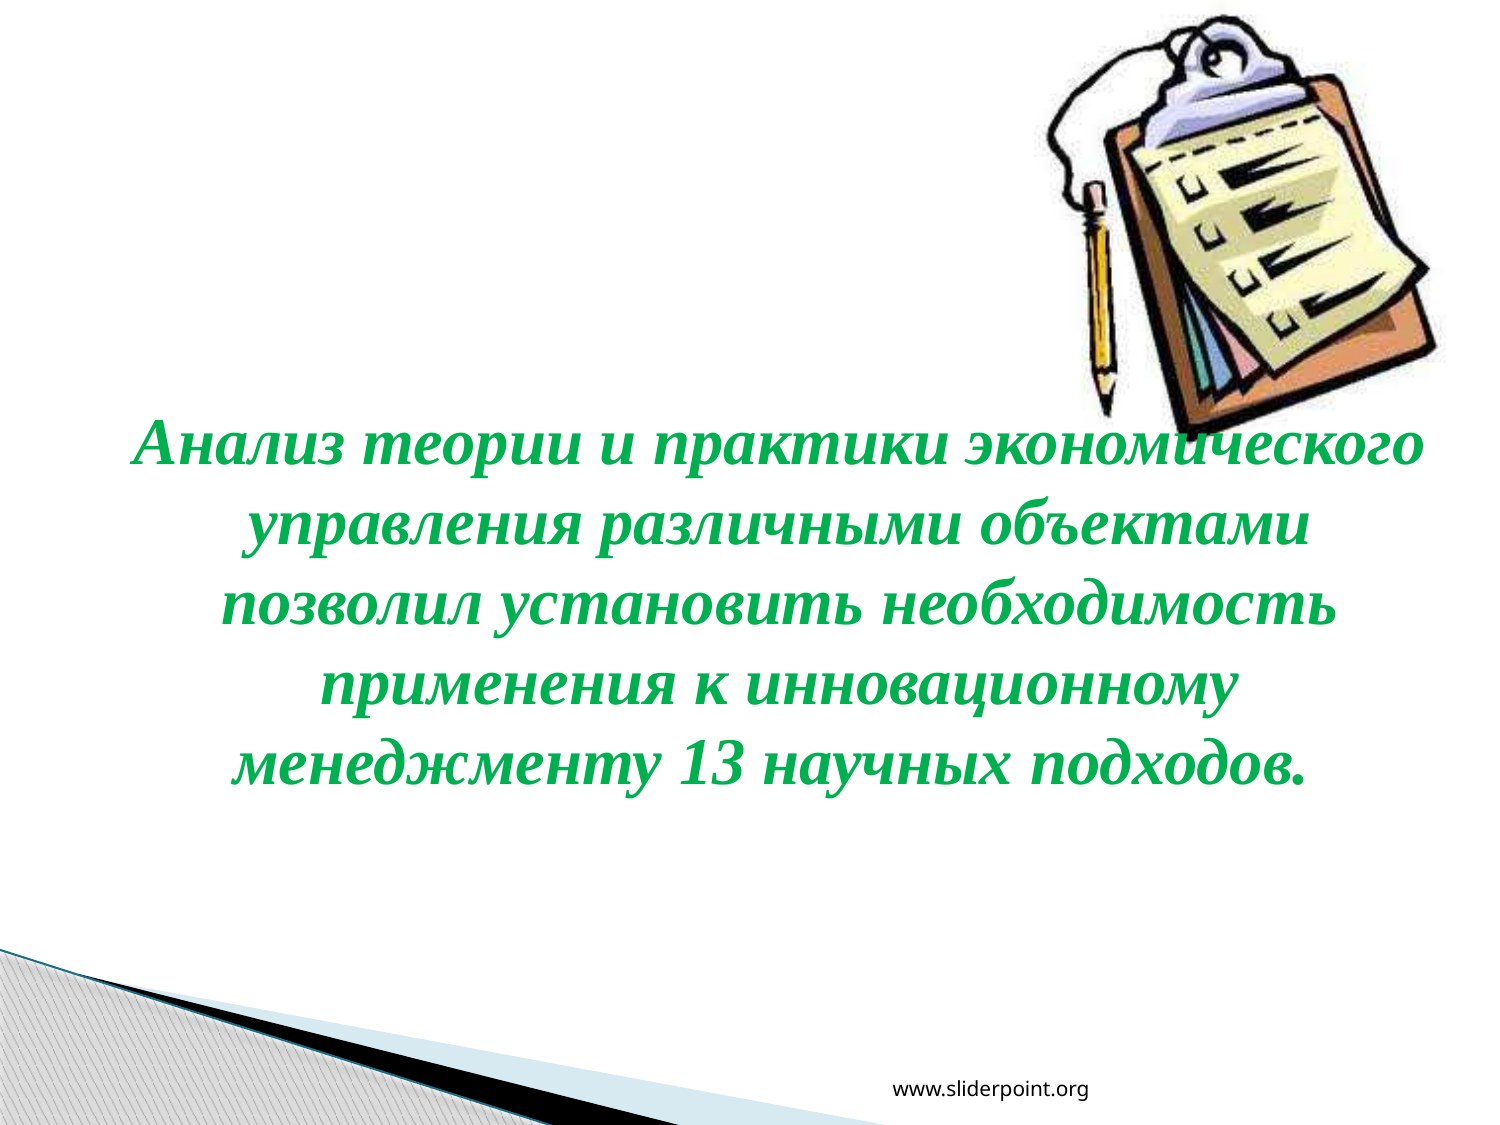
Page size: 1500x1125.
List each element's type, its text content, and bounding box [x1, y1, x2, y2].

footer www.sliderpoint.org [718, 1051, 1105, 1112]
picture [1019, 0, 1454, 452]
text_box Анализ теории и практики экономического управления различными объектами позволил установить необходимость применения к инновационному менеджменту 13 научных подходов. [105, 503, 1456, 692]
